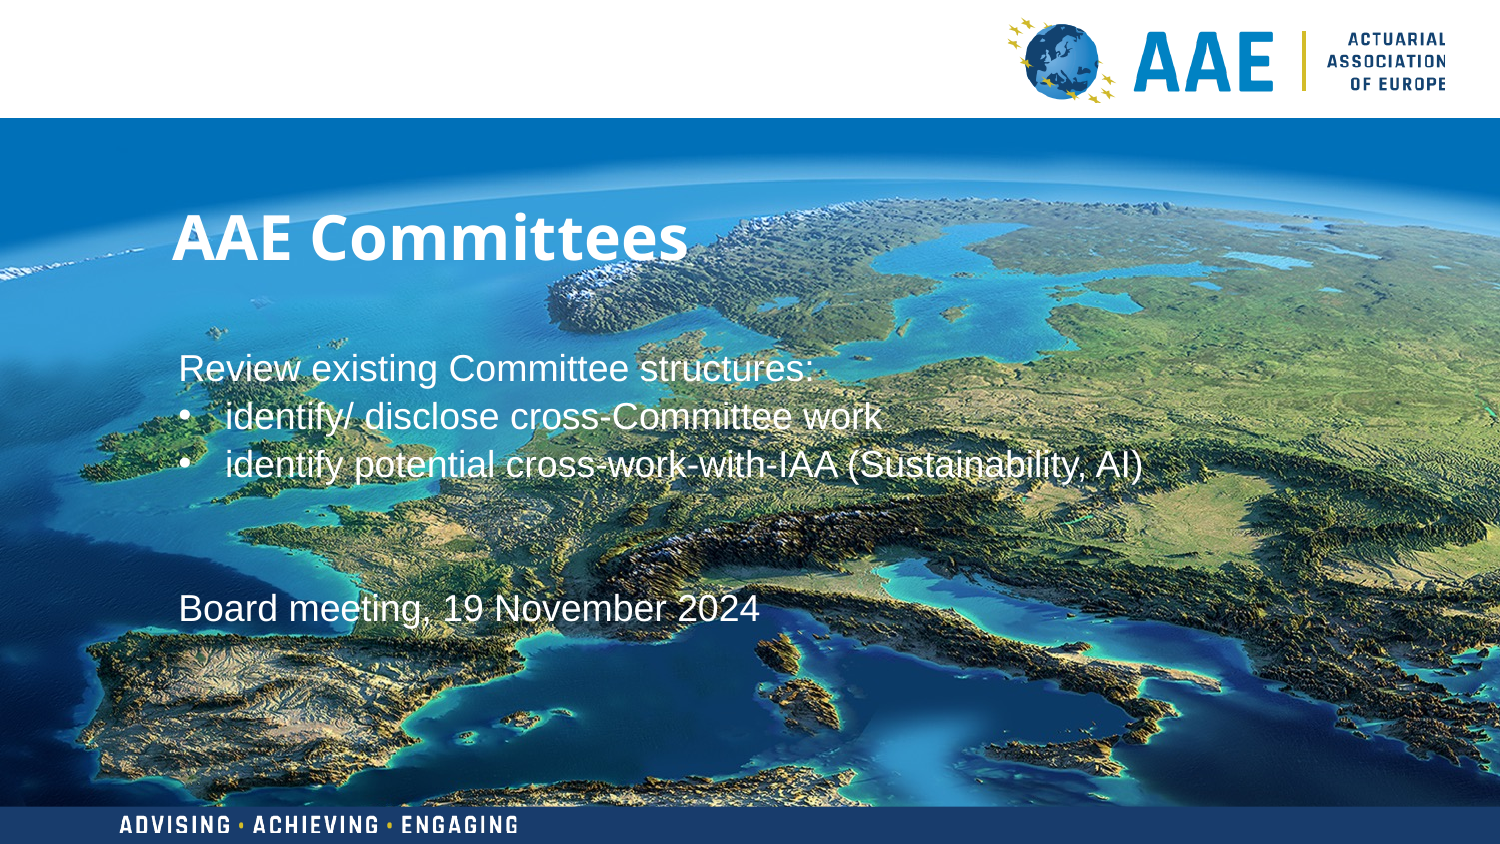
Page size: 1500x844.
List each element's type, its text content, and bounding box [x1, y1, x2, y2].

title AAE Committees [172, 195, 1322, 276]
subtitle Review existing Committee structures: identify/ disclose cross-Committee work identify potential cross-work-with-IAA (Sustainability, AI) Board meeting, 19 November 2024 [172, 360, 1168, 645]
picture [0, 118, 1500, 806]
